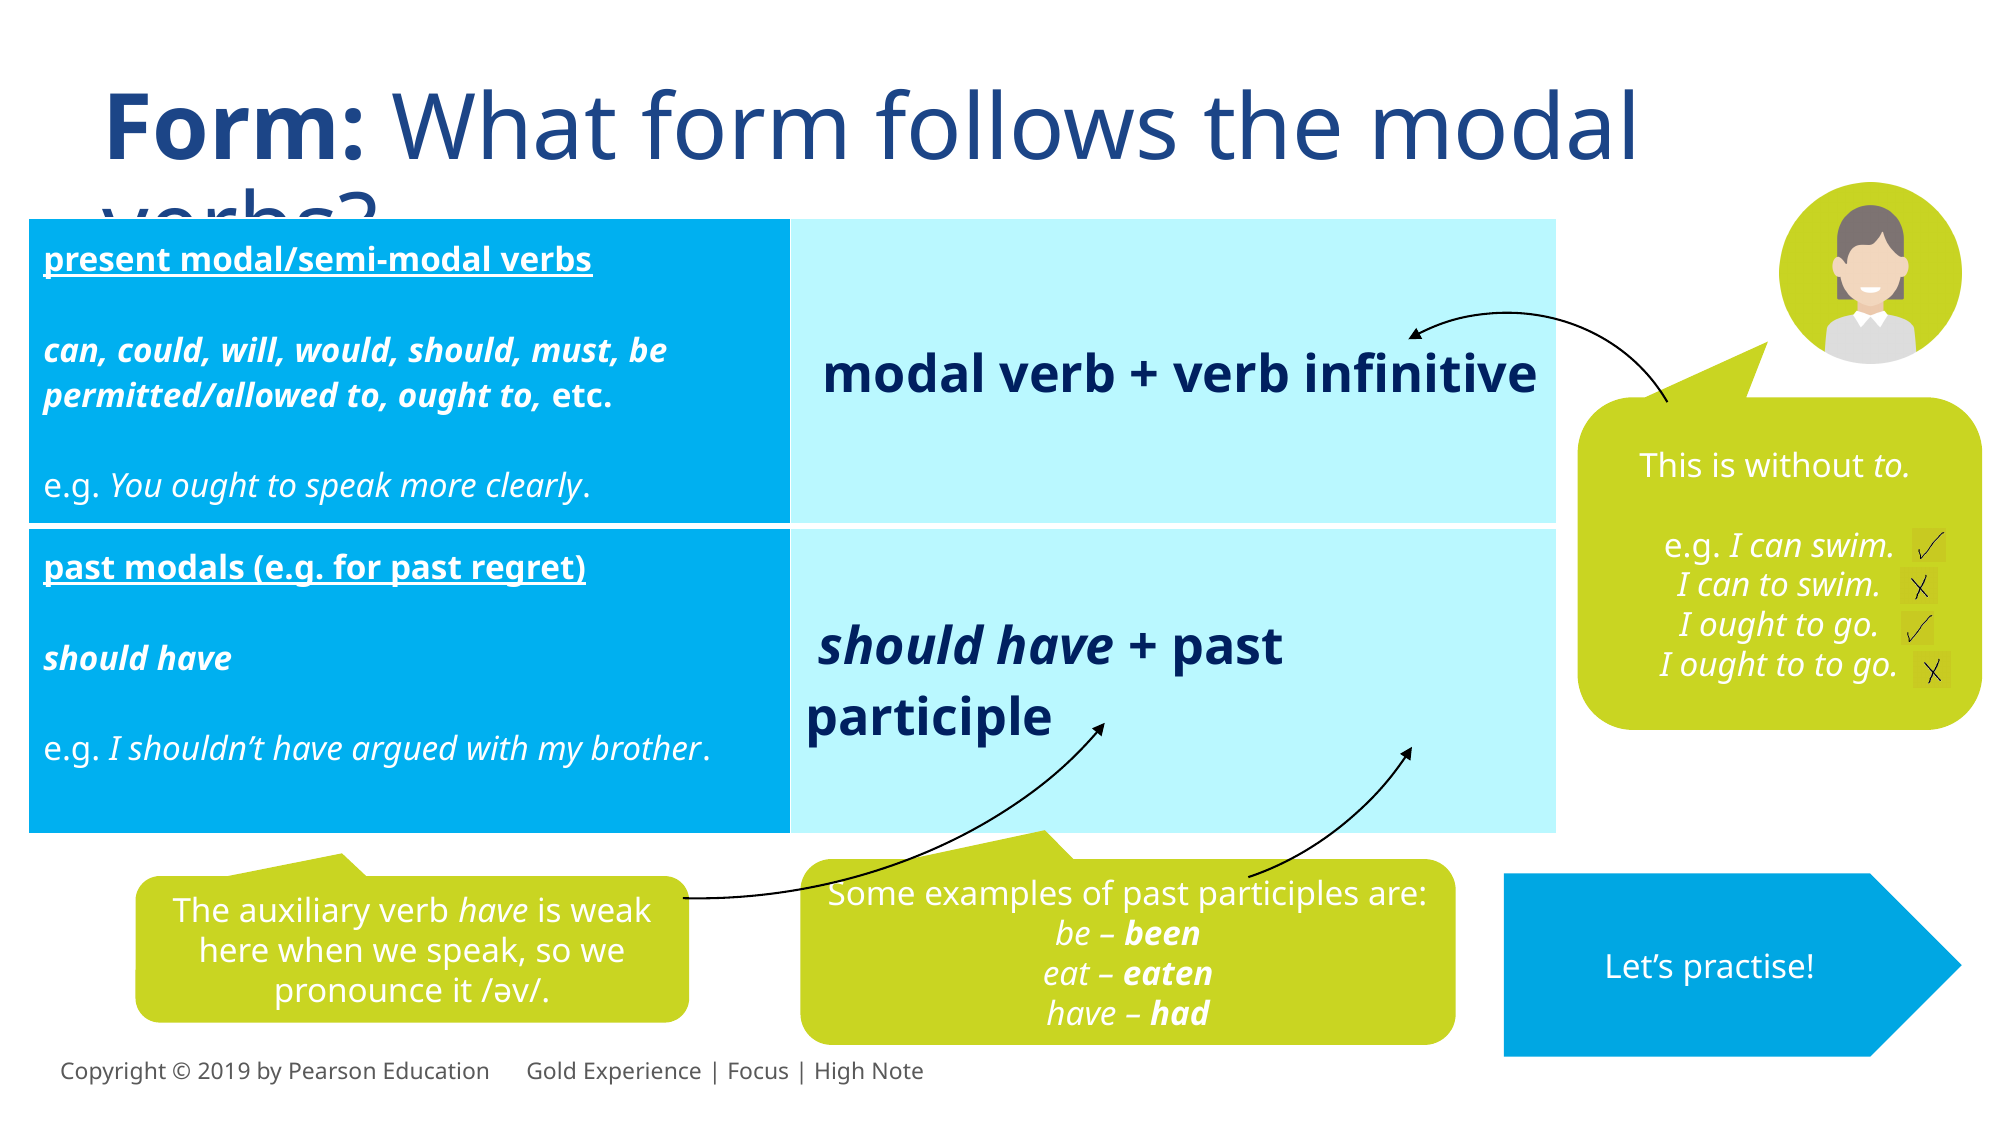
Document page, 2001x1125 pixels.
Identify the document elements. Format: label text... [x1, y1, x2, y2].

table_header present modal/semi-modal verbs can, could, will, would, should, must, be permitted/allowed to, ought to, etc. e.g. You ought to speak more clearly. [29, 219, 790, 523]
text_box Some examples of past participles are: be – been eat – eaten have – had [798, 828, 1458, 1048]
text_box [1408, 311, 1669, 485]
text_box [1234, 683, 1412, 878]
table_cell should have + past participle [791, 529, 1556, 833]
table_header modal verb + verb infinitive [791, 219, 1556, 523]
text_box [682, 588, 1105, 900]
text_box Let’s practise! [1501, 871, 1964, 1059]
table_cell past modals (e.g. for past regret) should have e.g. I shouldn’t have argued with my brother. [29, 529, 790, 833]
picture [1900, 610, 1935, 646]
picture [1912, 651, 1951, 689]
footer Copyright © 2019 by Pearson Education Gold Experience | Focus | High Note [45, 1040, 1084, 1101]
text_box The auxiliary verb have is weak here when we speak, so we pronounce it /əv/. [133, 851, 692, 1025]
picture [1899, 567, 1939, 604]
text_box This is without to. e.g. I can swim. I can to swim. I ought to go. I ought to to go. [1575, 339, 1985, 733]
picture [1912, 527, 1946, 563]
title Form: What form follows the modal verbs? [87, 73, 1913, 289]
picture [1779, 181, 1963, 365]
